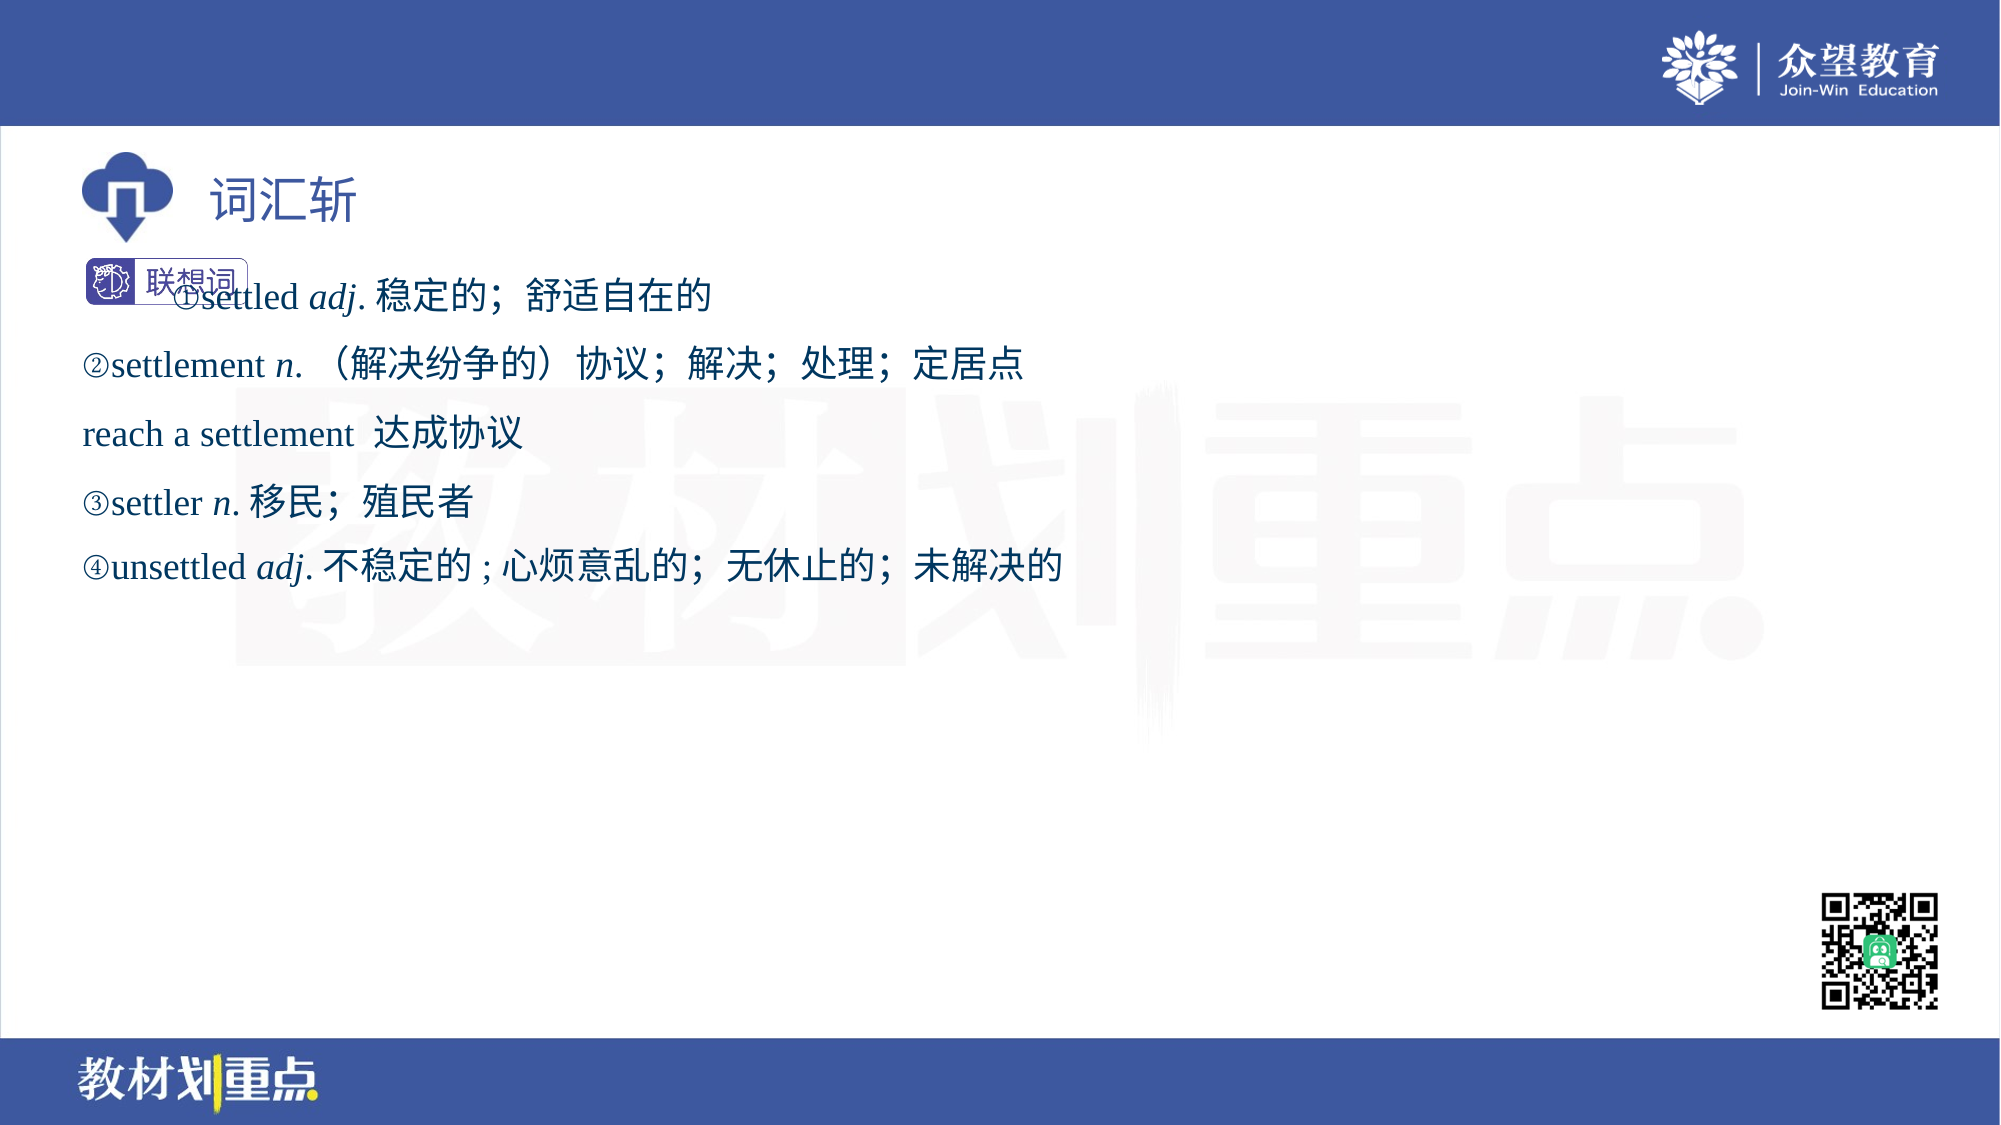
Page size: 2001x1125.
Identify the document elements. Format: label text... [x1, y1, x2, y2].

picture [0, 0, 2000, 1125]
text_box ①settled adj.稳定的；舒适自在的 ②settlement n.（解决纷争的）协议；解决；处理；定居点 reach a settlement 达成协议 ③settler n.移民；殖民者 ④unsettled adj.不稳定的;心烦意乱的；无休止的；未解决的 [82, 247, 1817, 581]
